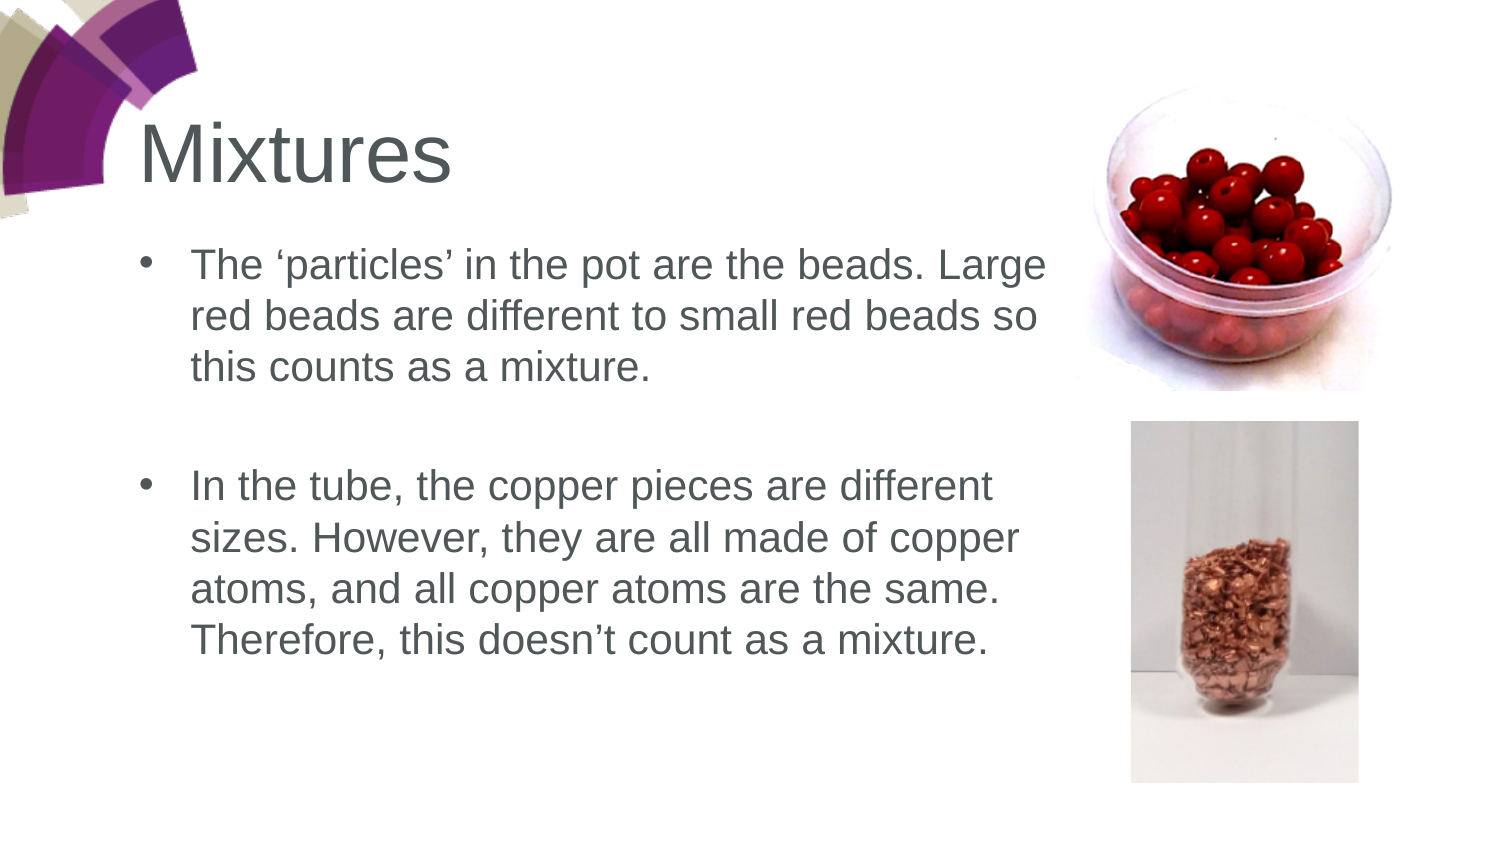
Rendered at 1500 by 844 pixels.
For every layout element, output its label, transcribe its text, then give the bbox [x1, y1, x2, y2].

picture [1130, 421, 1359, 783]
list The ‘particles’ in the pot are the beads. Large red beads are different to small red beads so this counts as a mixture. In the tube, the copper pieces are different sizes. However, they are all made of copper atoms, and all copper atoms are the same. Therefore, this doesn’t count as a mixture. [123, 228, 1078, 678]
title Mixtures [123, 79, 1075, 220]
picture [0, 0, 209, 226]
picture [1077, 78, 1412, 391]
